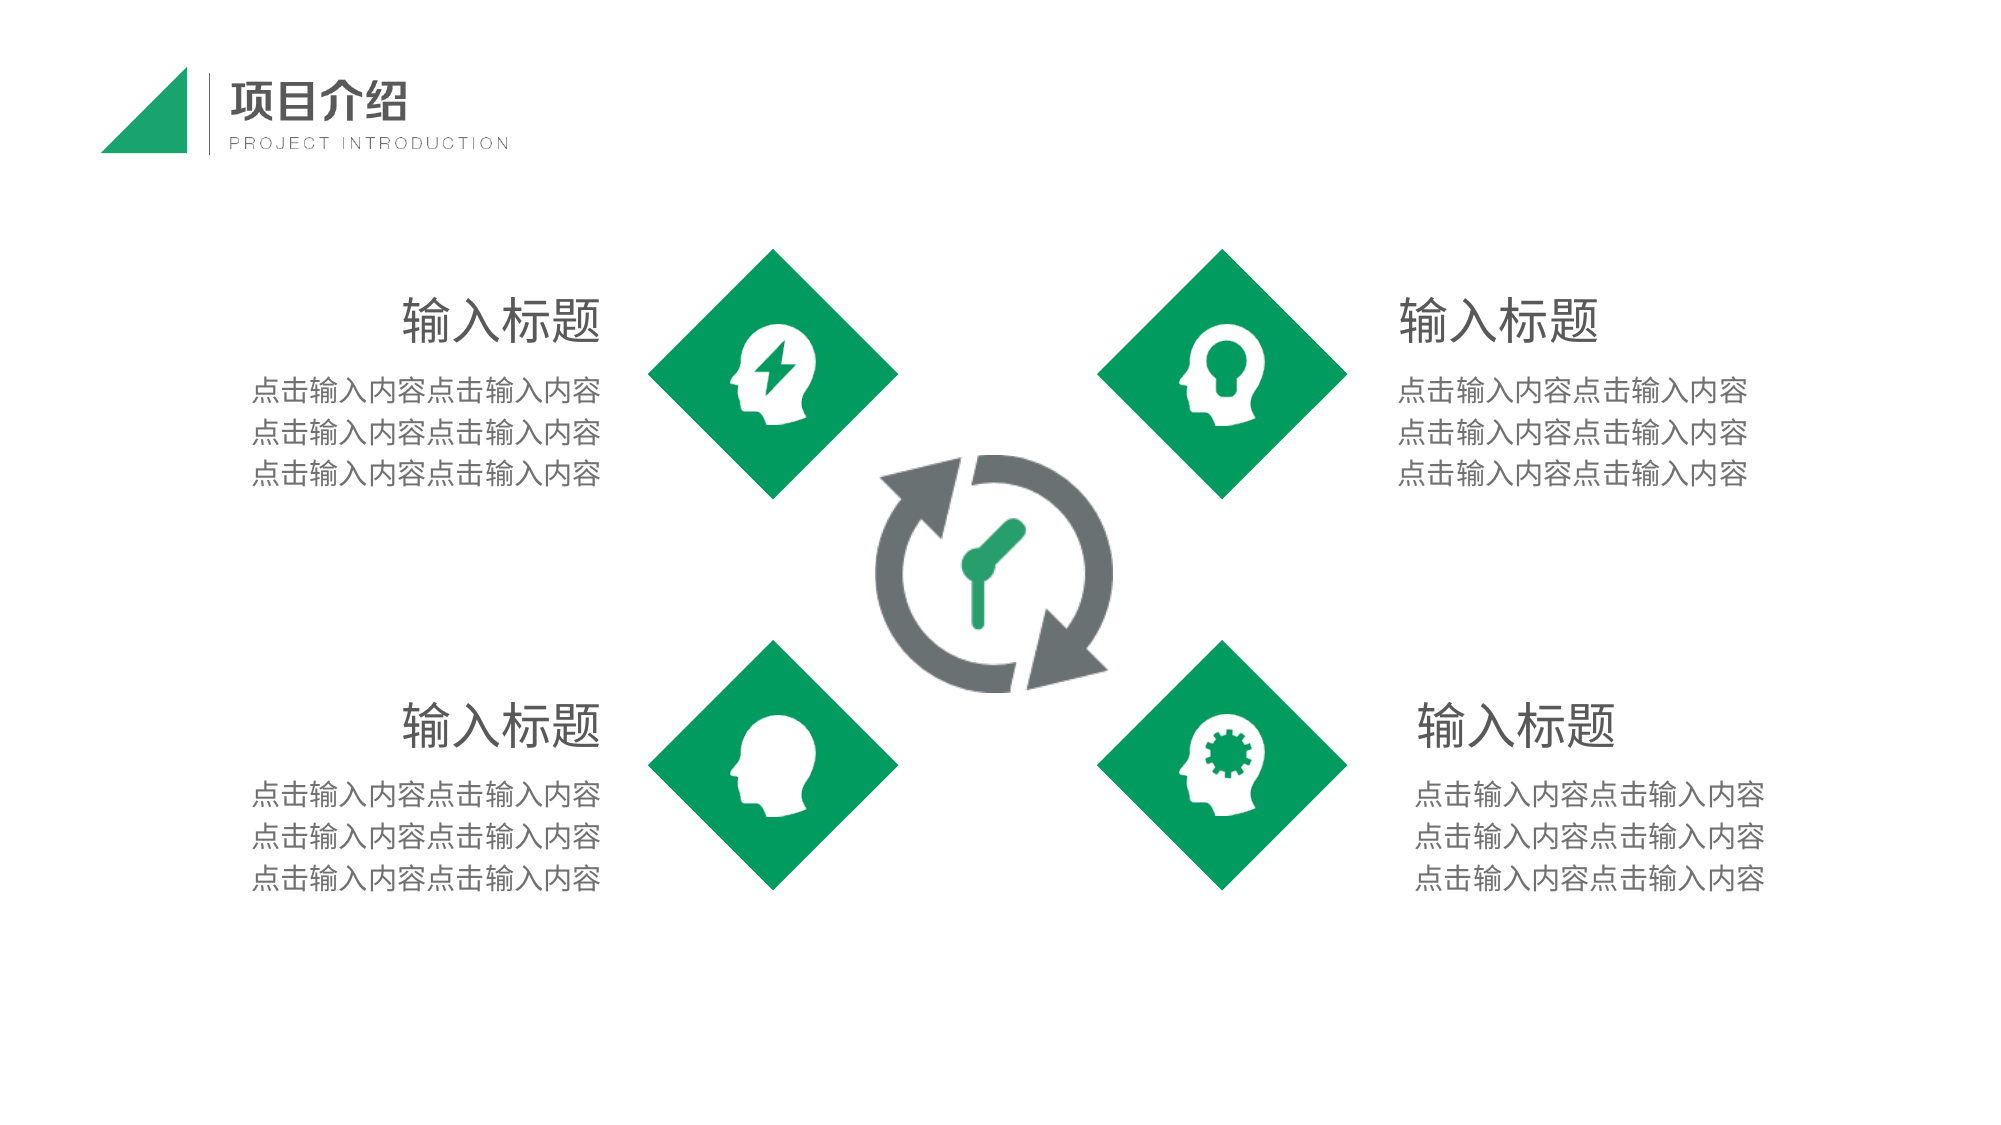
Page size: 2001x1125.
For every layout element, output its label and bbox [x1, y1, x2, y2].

text_box [186, 686, 618, 904]
picture [202, 61, 525, 163]
text_box [1399, 686, 1831, 904]
text_box [1133, 676, 1311, 854]
text_box [1382, 282, 1814, 500]
text_box [186, 282, 618, 500]
picture [875, 455, 1113, 693]
text_box [684, 285, 862, 463]
text_box [1133, 285, 1311, 463]
text_box [684, 676, 862, 854]
text_box [98, 64, 188, 155]
